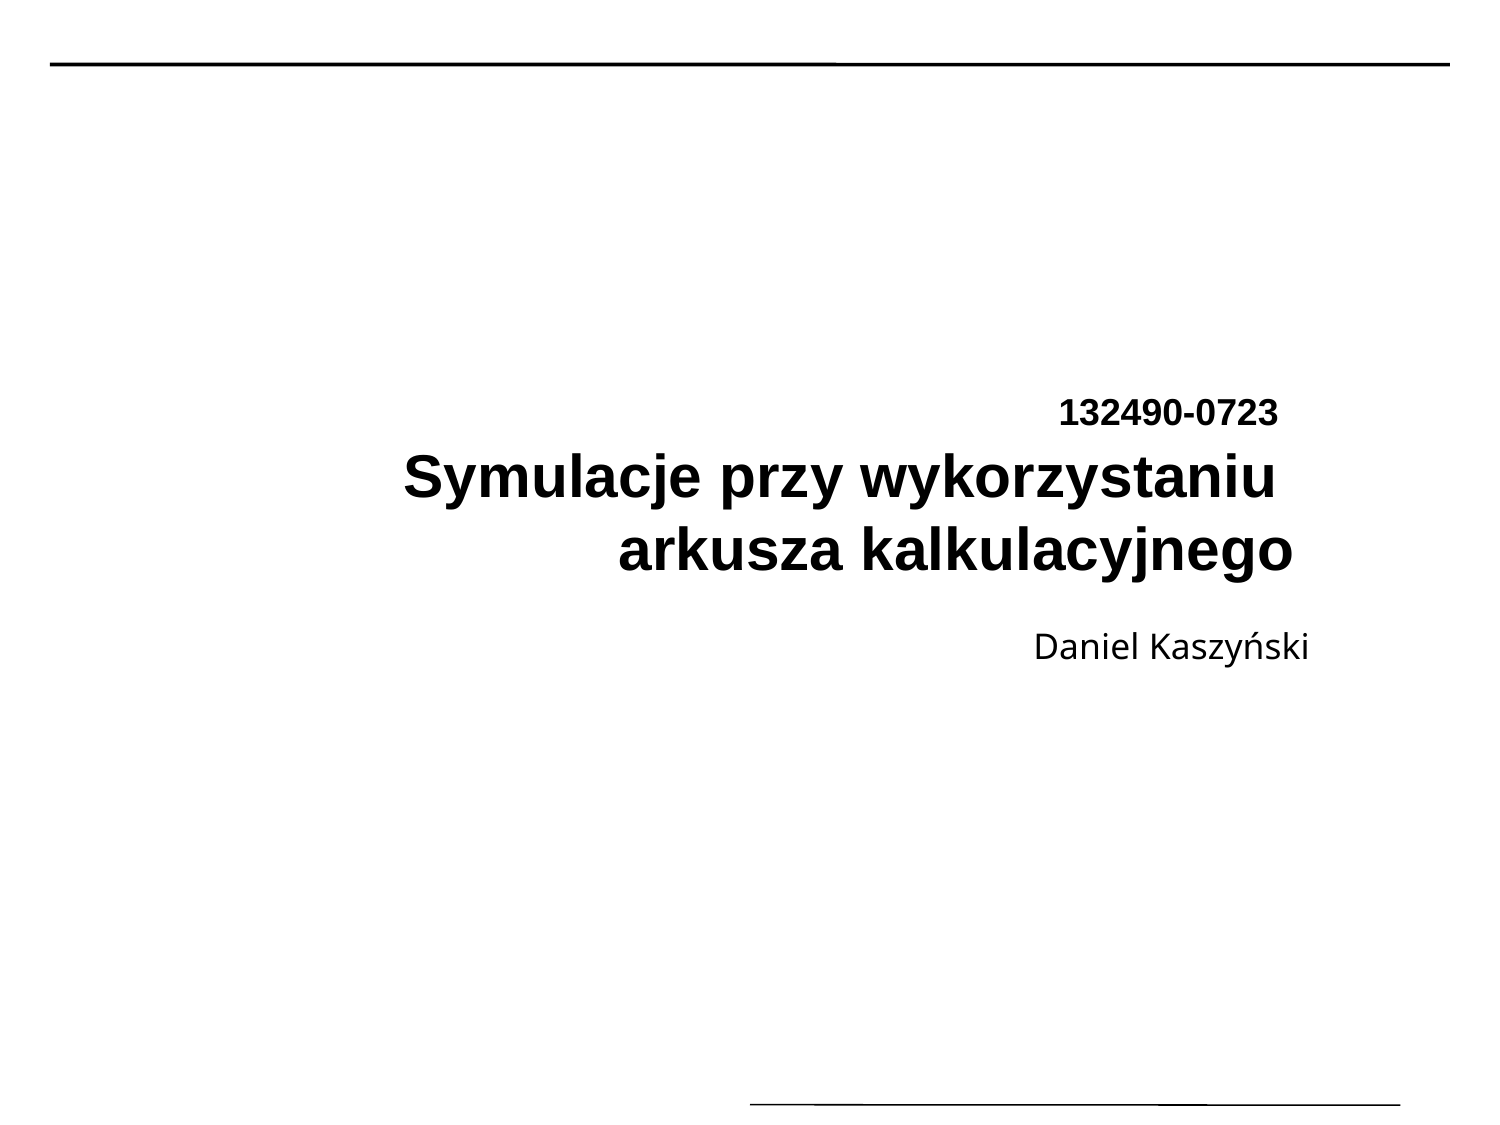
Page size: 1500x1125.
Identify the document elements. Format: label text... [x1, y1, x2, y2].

title 132490-0723 Symulacje przy wykorzystaniu arkusza kalkulacyjnego [382, 357, 1311, 592]
subtitle Daniel Kaszyński [200, 621, 1325, 1012]
